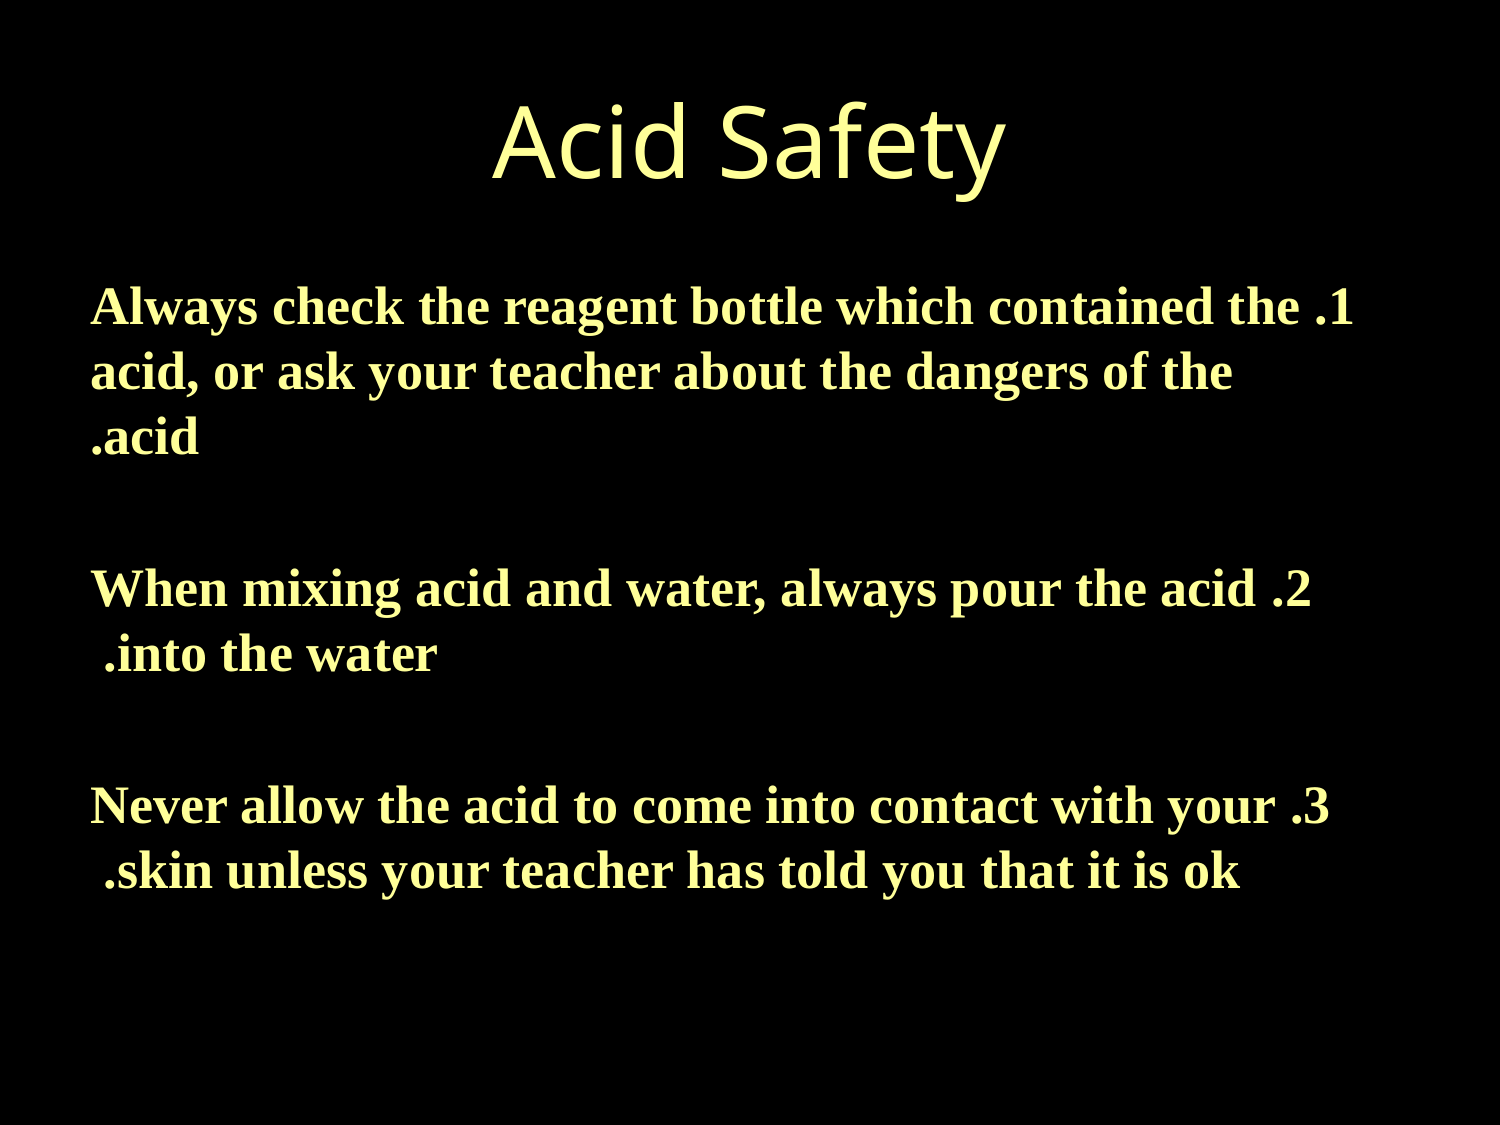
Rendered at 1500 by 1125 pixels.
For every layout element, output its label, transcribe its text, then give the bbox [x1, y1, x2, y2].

title Acid Safety [75, 45, 1425, 233]
list 1. Always check the reagent bottle which contained the acid, or ask your teacher about the dangers of the acid. 2. When mixing acid and water, always pour the acid into the water. 3. Never allow the acid to come into contact with your skin unless your teacher has told you that it is ok. [75, 262, 1425, 1005]
